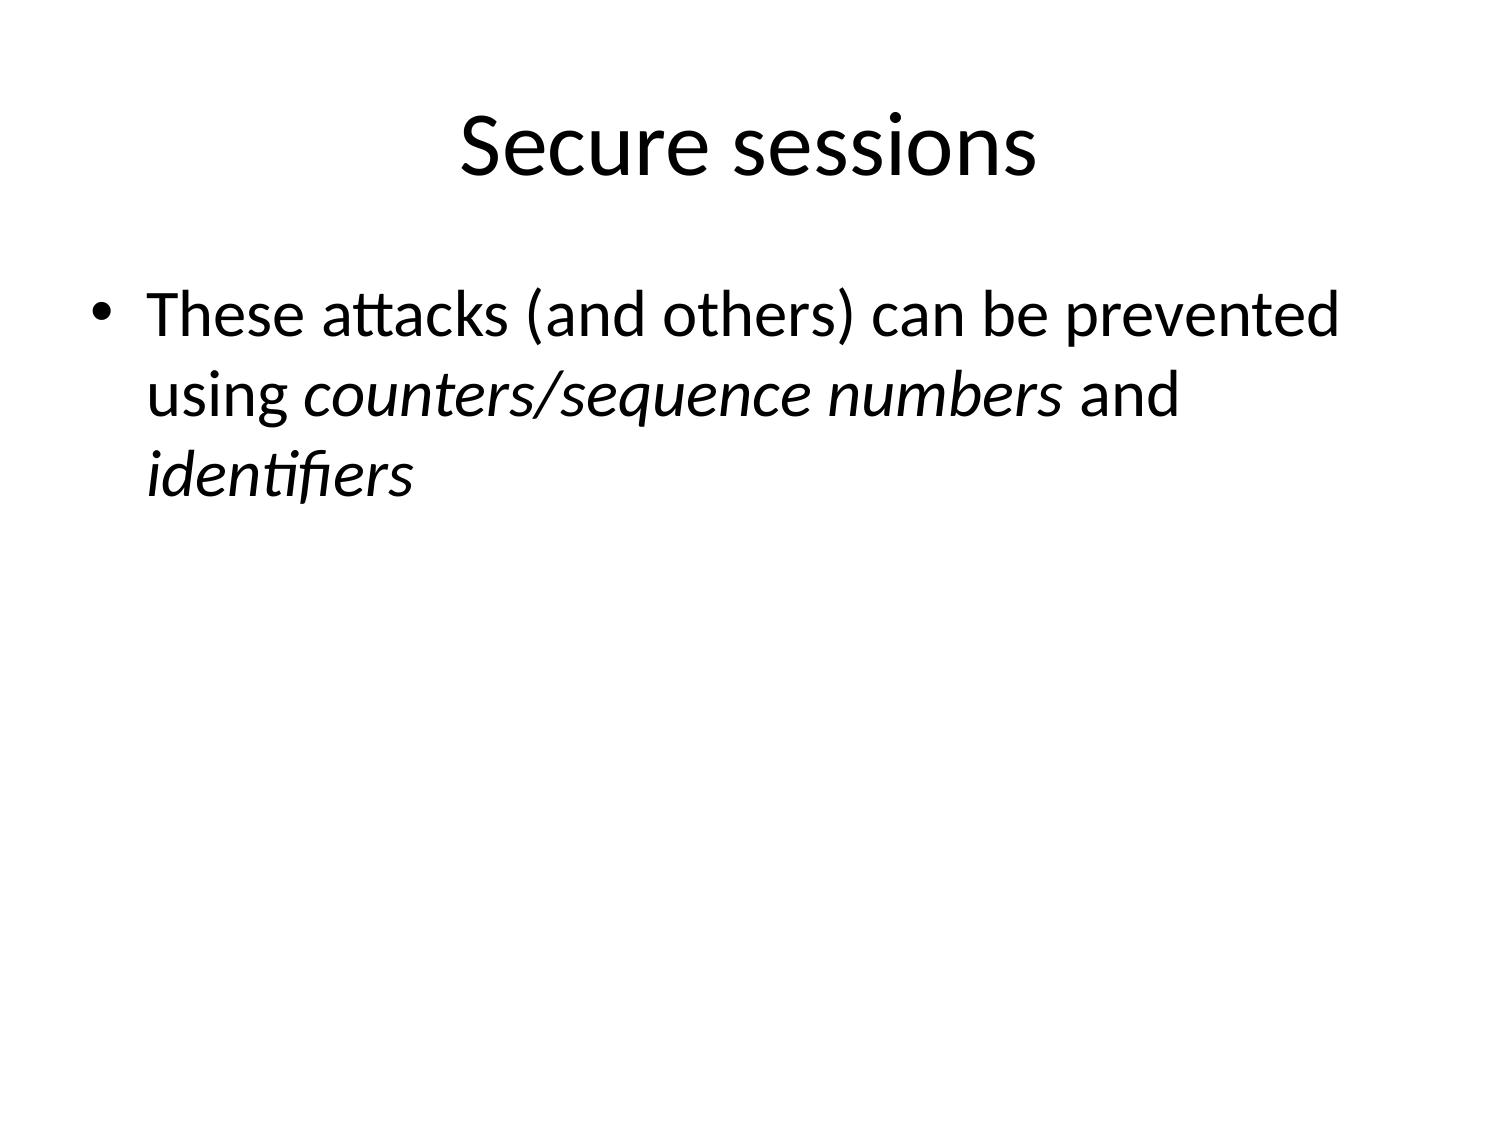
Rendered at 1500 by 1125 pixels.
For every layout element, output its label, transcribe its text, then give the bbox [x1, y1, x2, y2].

list These attacks (and others) can be prevented using counters/sequence numbers and identifiers [75, 262, 1425, 1005]
title Secure sessions [75, 45, 1425, 233]
